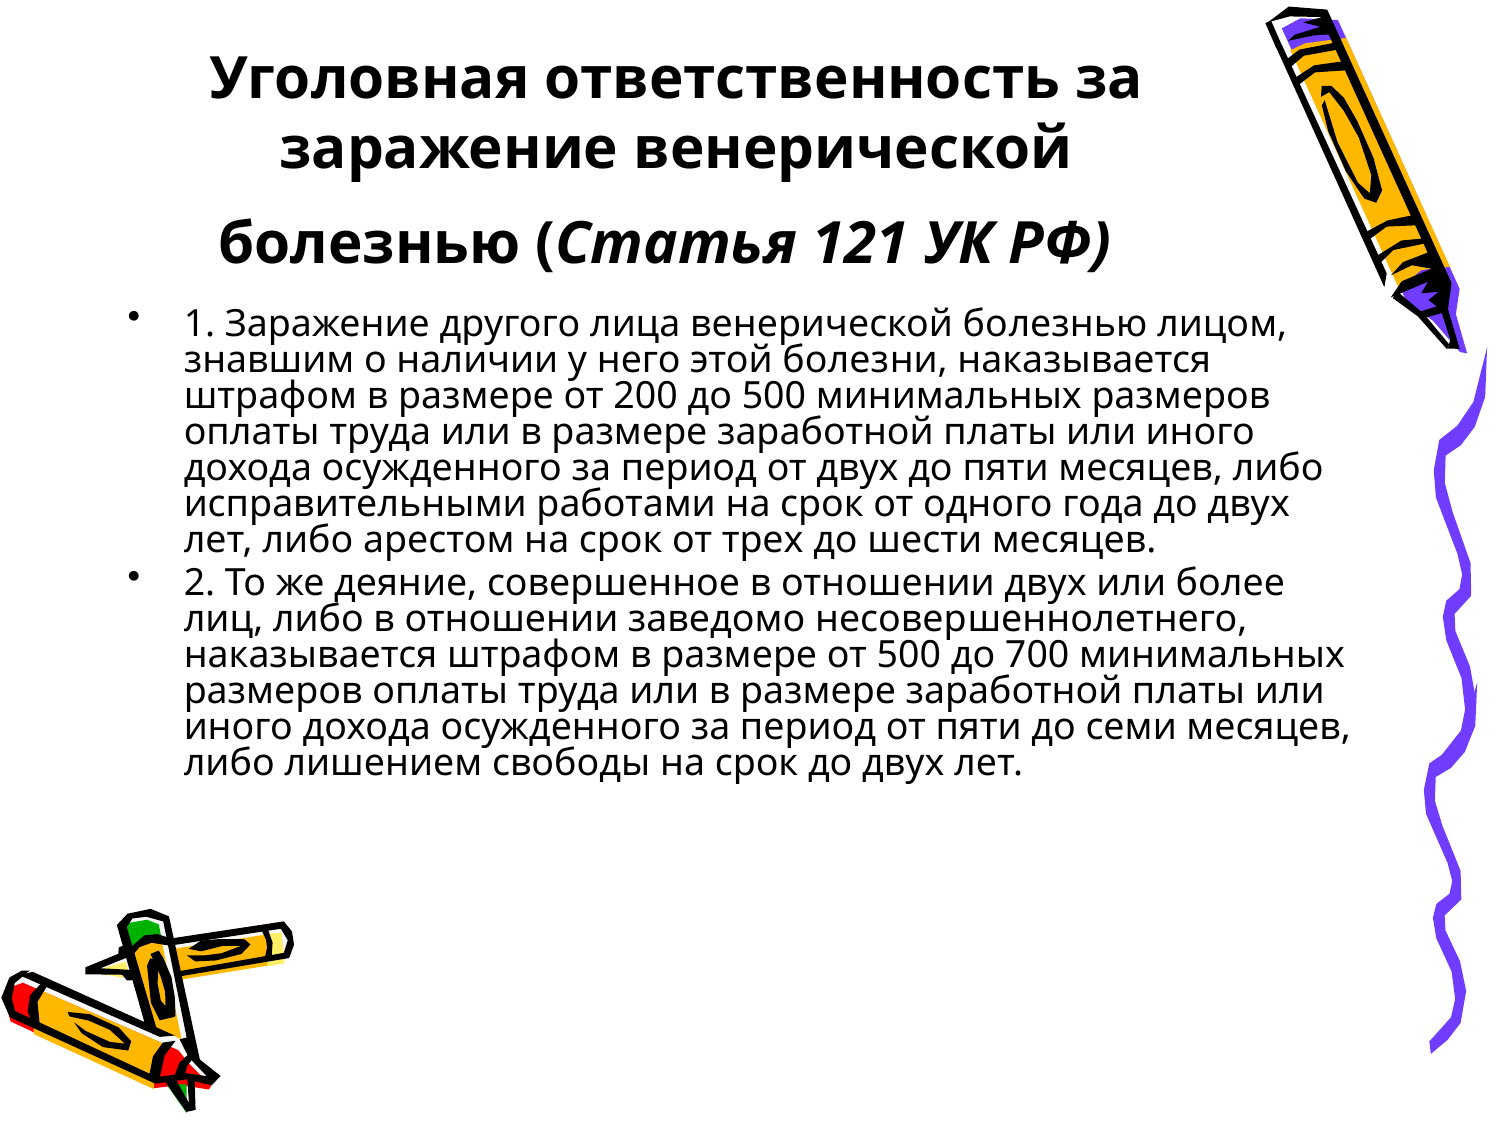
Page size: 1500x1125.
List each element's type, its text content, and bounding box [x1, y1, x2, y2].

title Уголовная ответственность за заражение венерической болезнью (Статья 121 УК РФ) [112, 24, 1240, 288]
list 1. Заражение другого лица венерической бо­лезнью лицом, знавшим о наличии у него этой болез­ни, наказывается штрафом в размере от 200 до 500 минимальных размеров оплаты труда или в размере заработной платы или иного дохода осужденного за период от двух до пяти месяцев, либо исправительны­ми работами на срок от одного года до двух лет, либо арестом на срок от трех до шести месяцев. 2. То же деяние, совершенное в отношении двух или более лиц, либо в отношении заведомо несовер­шеннолетнего, наказывается штрафом в размере от 500 до 700 минимальных размеров оплаты труда или в размере заработной платы или иного дохода осуж­денного за период от пяти до семи месяцев, либо ли­шением свободы на срок до двух лет. [112, 299, 1376, 901]
